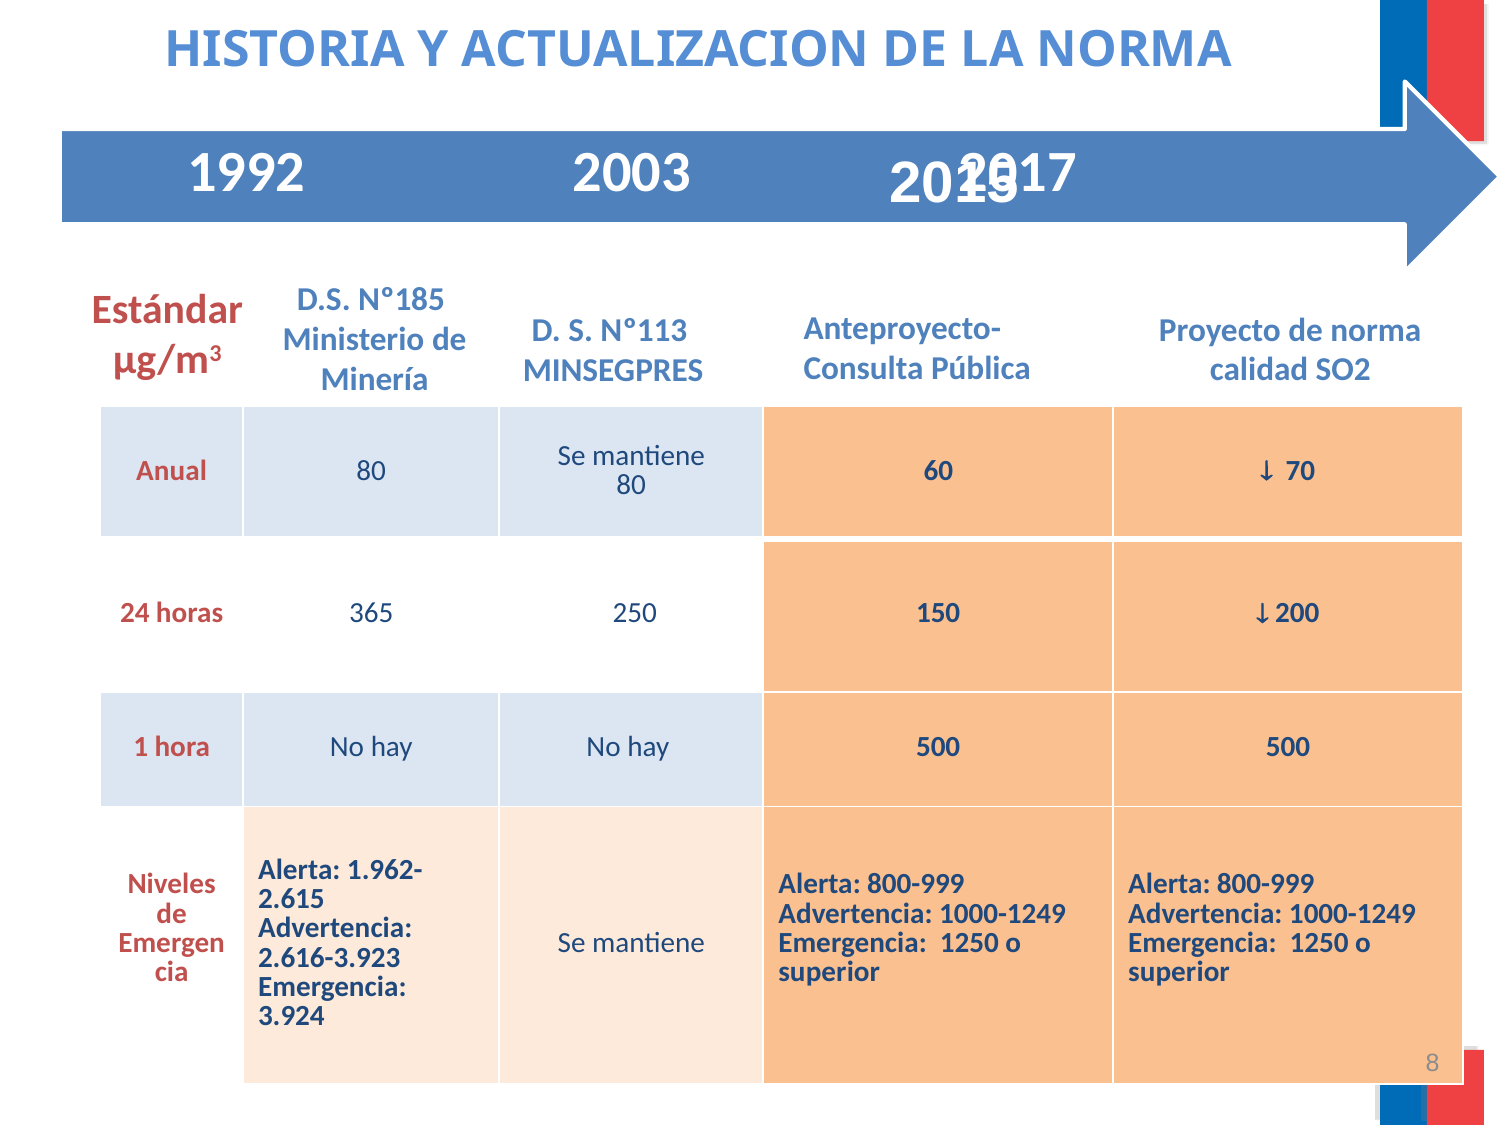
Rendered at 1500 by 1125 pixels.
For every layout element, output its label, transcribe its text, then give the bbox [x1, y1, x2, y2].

text_box Proyecto de norma calidad SO2 [1098, 300, 1483, 395]
text_box D. S. Nº113 MINSEGPRES [501, 301, 726, 396]
text_box Anteproyecto-Consulta Pública [788, 298, 1108, 394]
text_box HISTORIA Y ACTUALIZACION DE LA NORMA [150, 8, 1247, 79]
text_box Estándar µg/m3 [76, 280, 258, 390]
text_box 8 [1104, 1031, 1455, 1092]
text_box D.S. Nº185 Ministerio de Minería [245, 280, 505, 405]
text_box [59, 81, 1500, 273]
